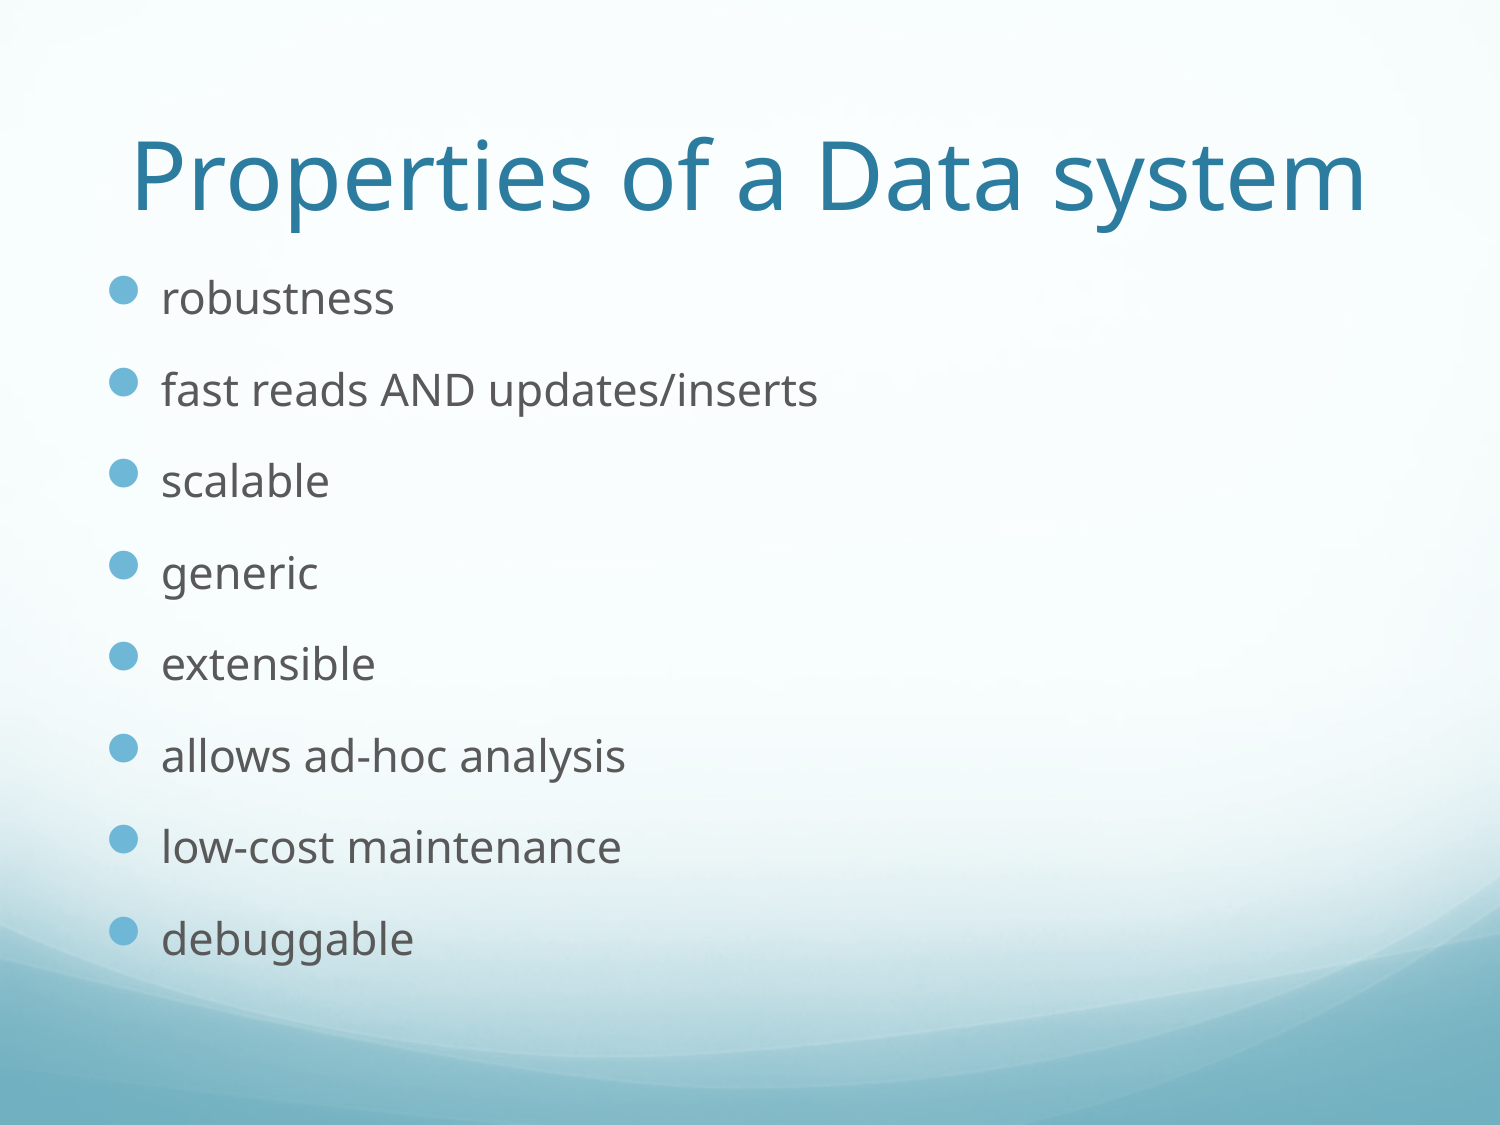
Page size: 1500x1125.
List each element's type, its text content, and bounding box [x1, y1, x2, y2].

list robustness fast reads AND updates/inserts scalable generic extensible allows ad-hoc analysis low-cost maintenance debuggable [90, 262, 1410, 975]
title Properties of a Data system [90, 17, 1410, 237]
